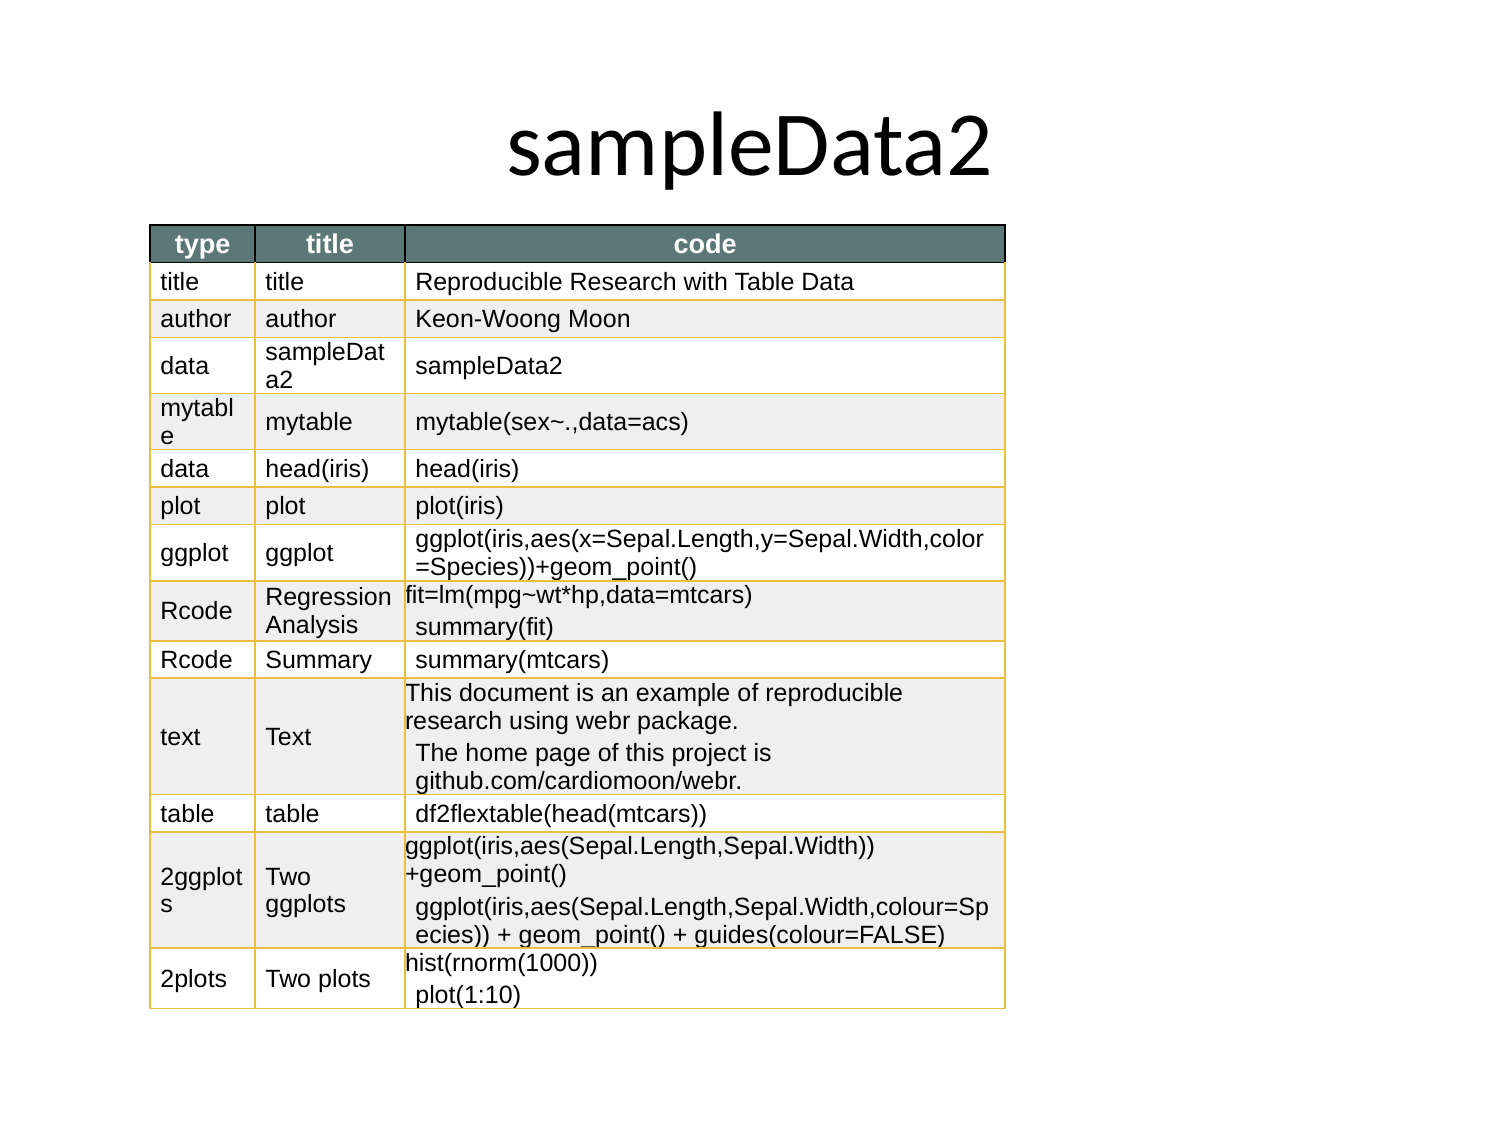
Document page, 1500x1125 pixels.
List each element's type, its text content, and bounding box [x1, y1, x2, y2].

table_cell Reproducible Research with Table Data [406, 263, 1004, 299]
table_cell Rcode [151, 582, 254, 640]
table_cell data [151, 450, 254, 486]
table_cell fit=lm(mpg~wt*hp,data=mtcars) summary(fit) [406, 582, 1004, 640]
title sampleData2 [75, 45, 1425, 233]
table_cell sampleData2 [406, 338, 1004, 393]
table_cell summary(mtcars) [406, 642, 1004, 677]
table_cell Rcode [151, 642, 254, 677]
table_cell sampleData2 [256, 338, 404, 393]
table_cell mytable [256, 394, 404, 449]
table_cell Summary [256, 642, 404, 677]
table_cell ggplot(iris,aes(Sepal.Length,Sepal.Width))+geom_point() ggplot(iris,aes(Sepal.Length,Sepal.Width,colour=Species)) + geom_point() + guides(colour=FALSE) [406, 833, 1004, 947]
table_cell mytable(sex~.,data=acs) [406, 394, 1004, 449]
table_cell 2plots [151, 949, 254, 1008]
table_cell Keon-Woong Moon [406, 301, 1004, 337]
table_cell head(iris) [406, 450, 1004, 486]
table_cell Regression Analysis [256, 582, 404, 640]
table_cell This document is an example of reproducible research using webr package. The home page of this project is github.com/cardiomoon/webr. [406, 679, 1004, 794]
table_cell text [151, 679, 254, 794]
table_header type [151, 226, 254, 262]
table_cell mytable [151, 394, 254, 449]
table_cell plot [151, 488, 254, 524]
table_cell ggplot [151, 525, 254, 580]
table_cell Two ggplots [256, 833, 404, 947]
table_header title [256, 226, 404, 262]
table_cell plot(iris) [406, 488, 1004, 524]
table_cell author [151, 301, 254, 337]
table_cell author [256, 301, 404, 337]
table_cell data [151, 338, 254, 393]
table_cell plot [256, 488, 404, 524]
table_cell 2ggplots [151, 833, 254, 947]
table_cell head(iris) [256, 450, 404, 486]
table_header code [406, 226, 1004, 262]
table_cell title [256, 263, 404, 299]
table_cell ggplot(iris,aes(x=Sepal.Length,y=Sepal.Width,color=Species))+geom_point() [406, 525, 1004, 580]
table_cell df2flextable(head(mtcars)) [406, 795, 1004, 831]
table_cell ggplot [256, 525, 404, 580]
table_cell hist(rnorm(1000)) plot(1:10) [406, 949, 1004, 1008]
table_cell table [256, 795, 404, 831]
table_cell title [151, 263, 254, 299]
table_cell Text [256, 679, 404, 794]
table_cell Two plots [256, 949, 404, 1008]
table_cell table [151, 795, 254, 831]
